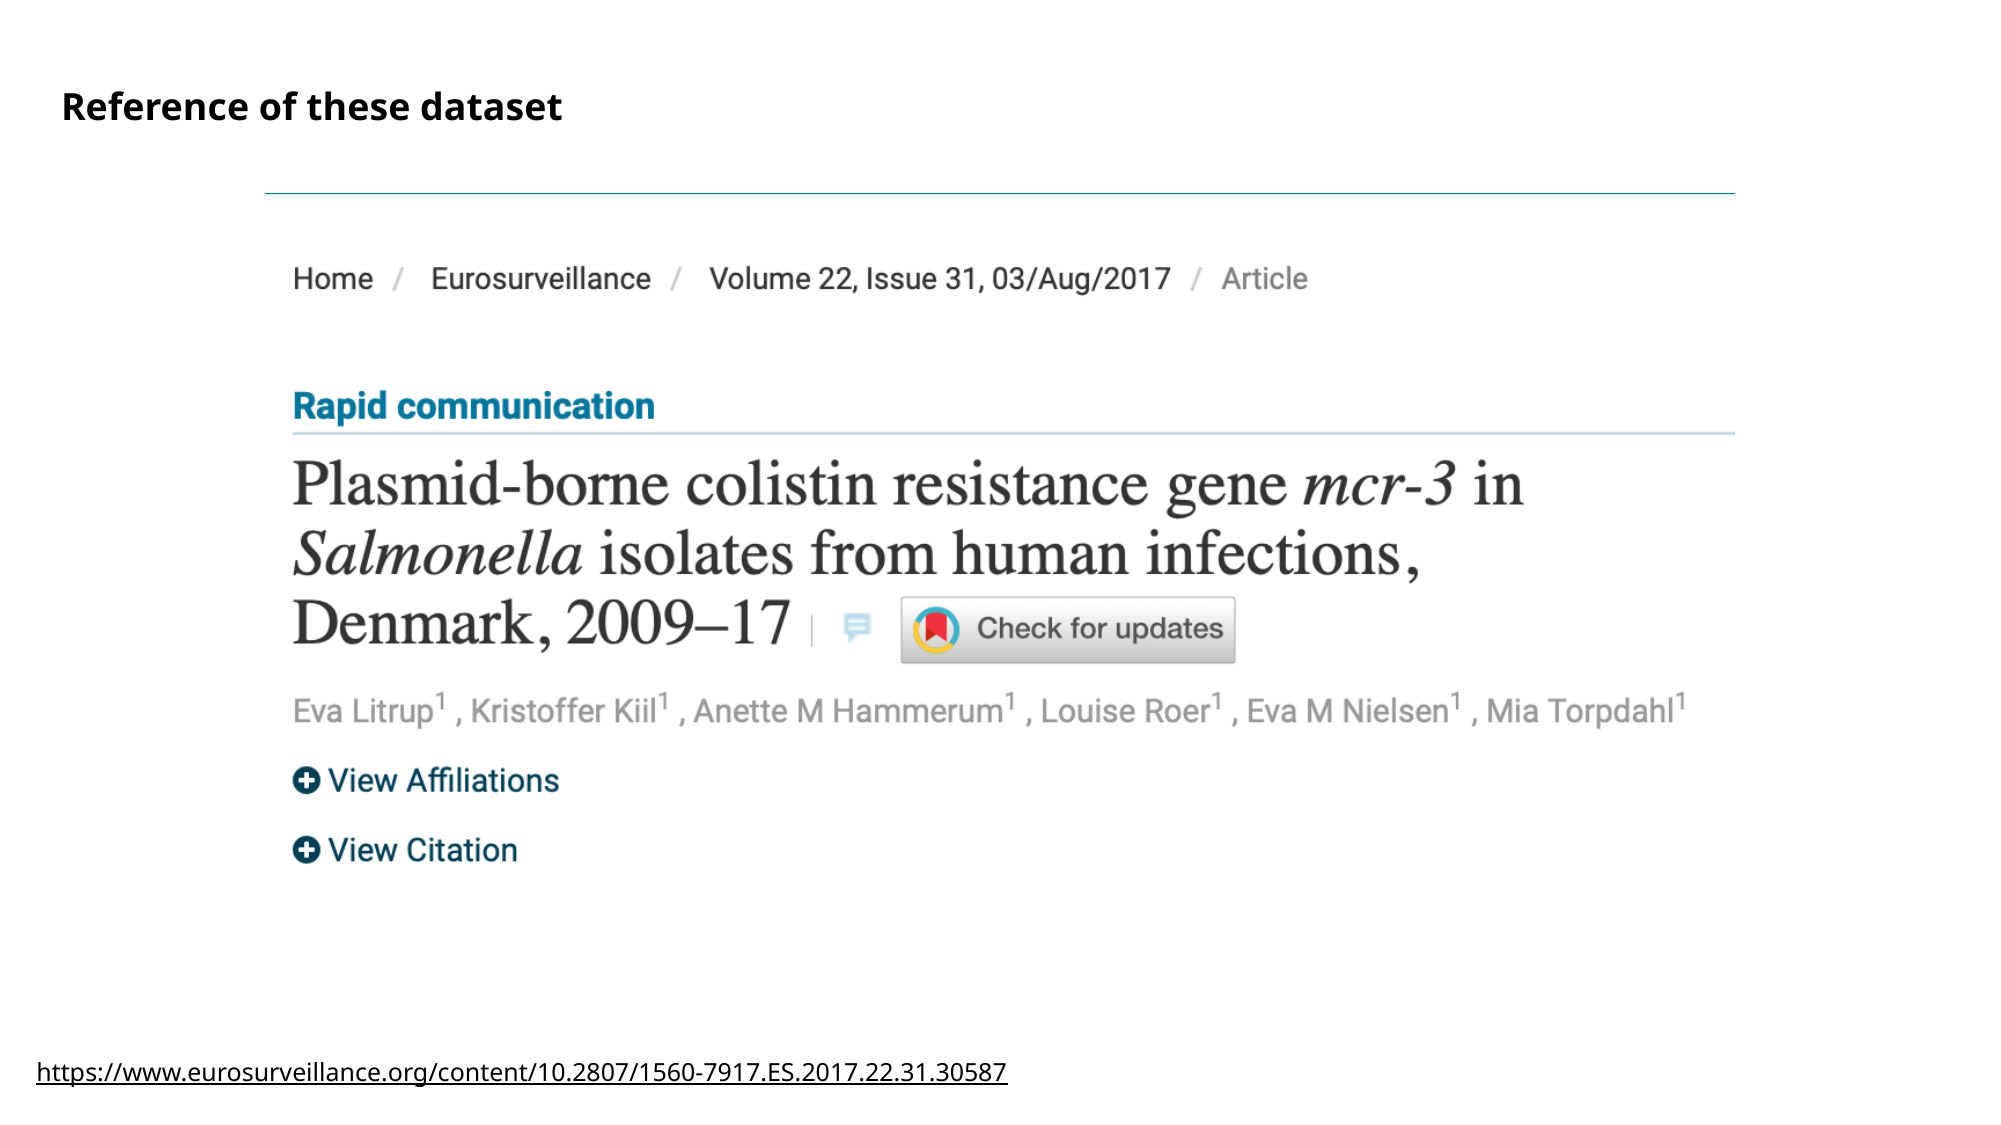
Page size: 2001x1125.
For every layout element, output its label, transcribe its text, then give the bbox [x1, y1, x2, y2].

text_box Reference of these dataset [46, 75, 579, 136]
picture [265, 195, 1735, 932]
text_box https://www.eurosurveillance.org/content/10.2807/1560-7917.ES.2017.22.31.30587 [21, 1049, 1650, 1098]
